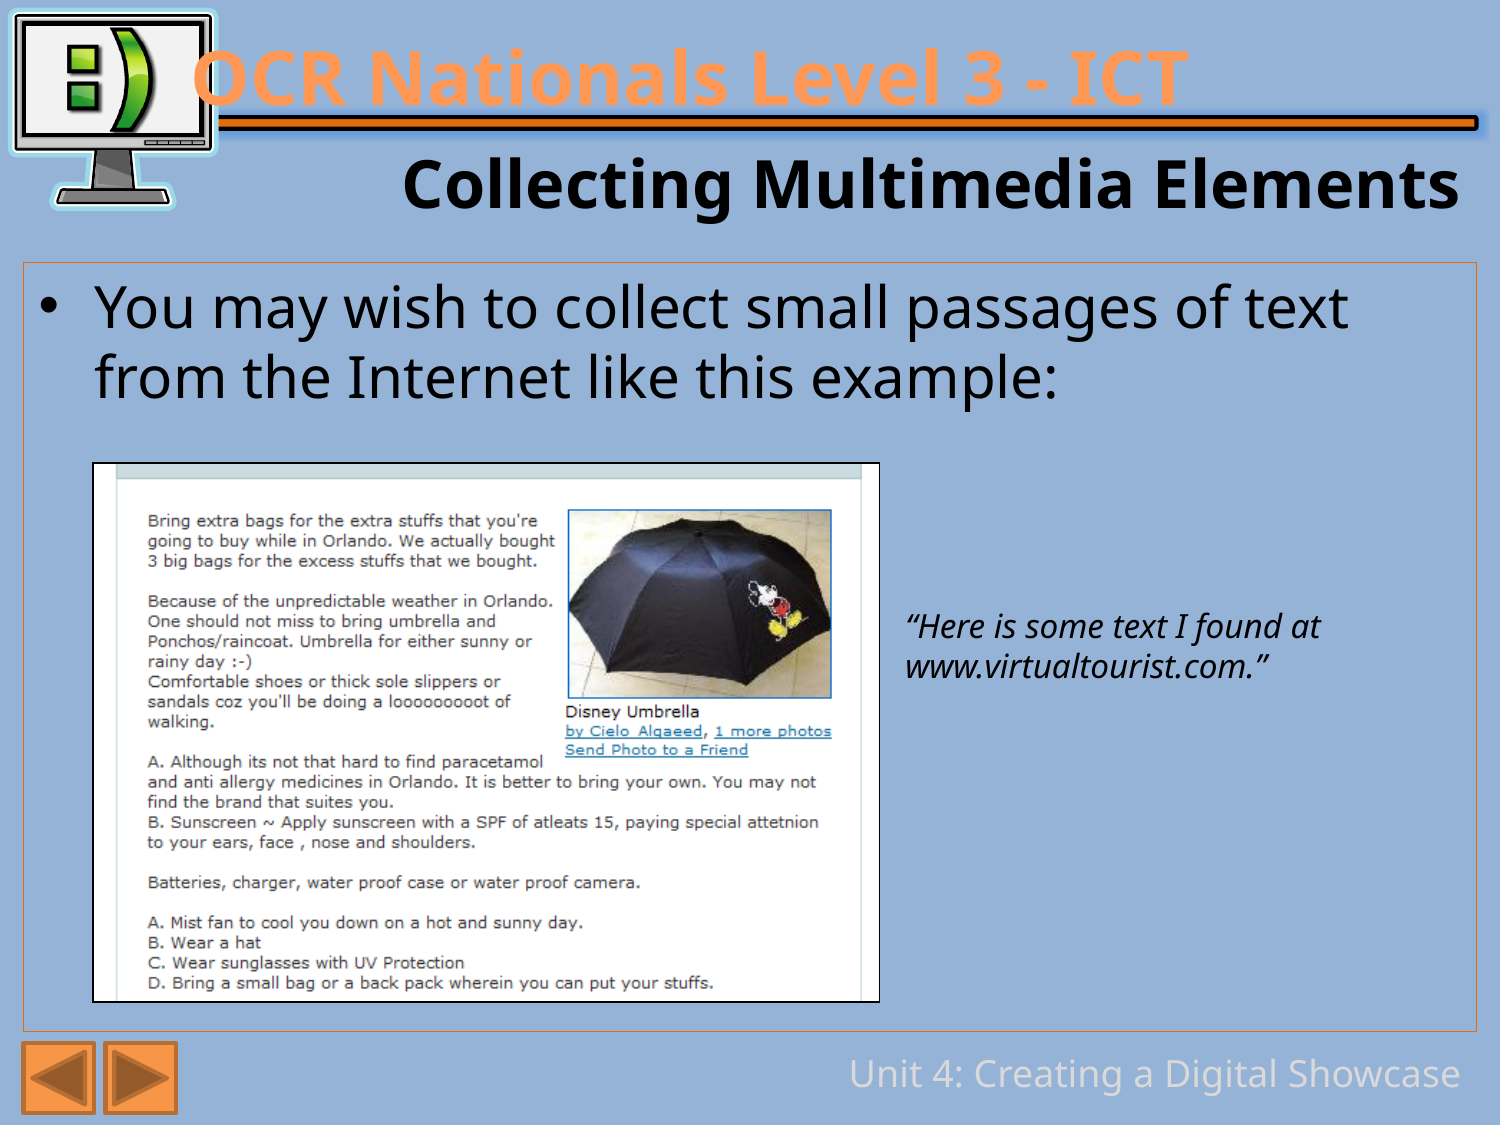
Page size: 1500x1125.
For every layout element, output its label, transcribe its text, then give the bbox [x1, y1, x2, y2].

title Collecting Multimedia Elements [187, 117, 1477, 247]
picture [48, 21, 172, 139]
list You may wish to collect small passages of text from the Internet like this example: [23, 262, 1477, 1032]
picture [93, 463, 880, 1002]
text_box “Here is some text I found at www.virtualtourist.com.” [890, 597, 1430, 733]
